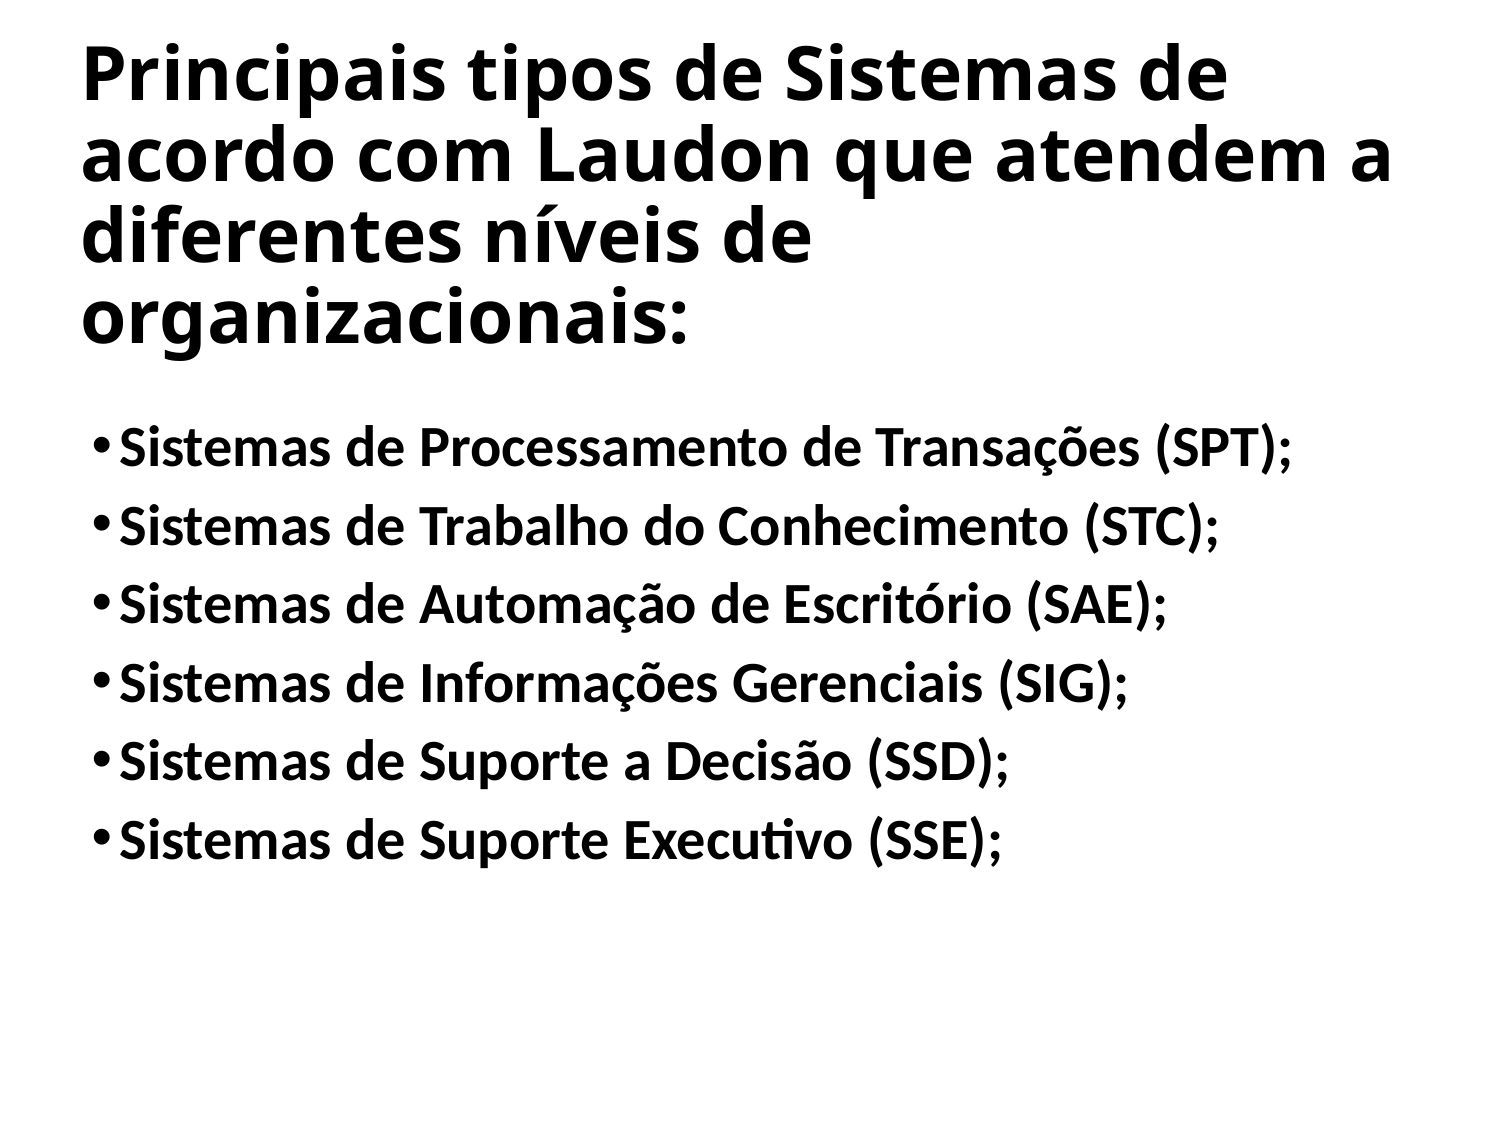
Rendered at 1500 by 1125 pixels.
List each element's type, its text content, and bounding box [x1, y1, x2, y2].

list Sistemas de Processamento de Transações (SPT); Sistemas de Trabalho do Conhecimento (STC); Sistemas de Automação de Escritório (SAE); Sistemas de Informações Gerenciais (SIG); Sistemas de Suporte a Decisão (SSD); Sistemas de Suporte Executivo (SSE); [76, 408, 1427, 1022]
title Principais tipos de Sistemas de acordo com Laudon que atendem a diferentes níveis de organizacionais: [64, 149, 1415, 337]
